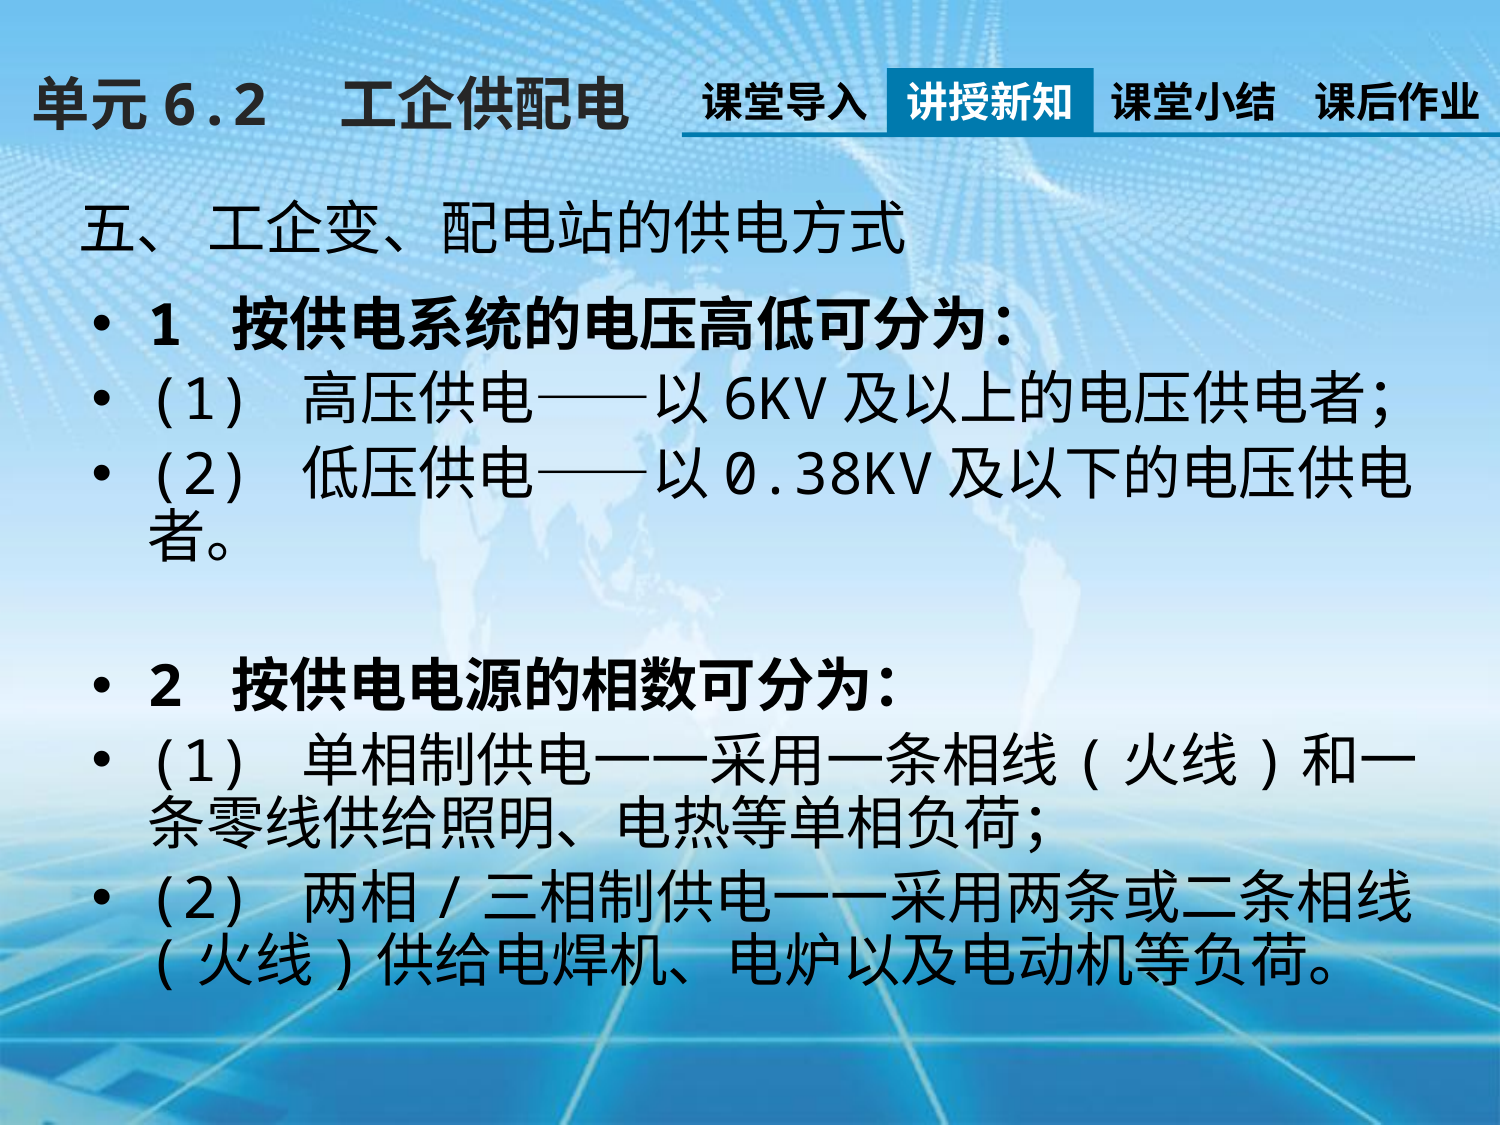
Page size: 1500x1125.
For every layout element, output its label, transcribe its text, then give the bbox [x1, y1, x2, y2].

picture [0, 0, 1500, 1125]
text_box 五、 工企变、配电站的供电方式 [63, 183, 1414, 288]
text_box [16, 59, 1500, 145]
text_box 1 按供电系统的电压高低可分为： (1) 高压供电——以6KV及以上的电压供电者； (2) 低压供电——以0.38KV及以下的电压供电者。 2 按供电电源的相数可分为： (1) 单相制供电一一采用一条相线(火线)和一条零线供给照明、电热等单相负荷； (2) 两相/三相制供电一一采用两条或二条相线(火线)供给电焊机、电炉以及电动机等负荷。 [76, 287, 1458, 1008]
